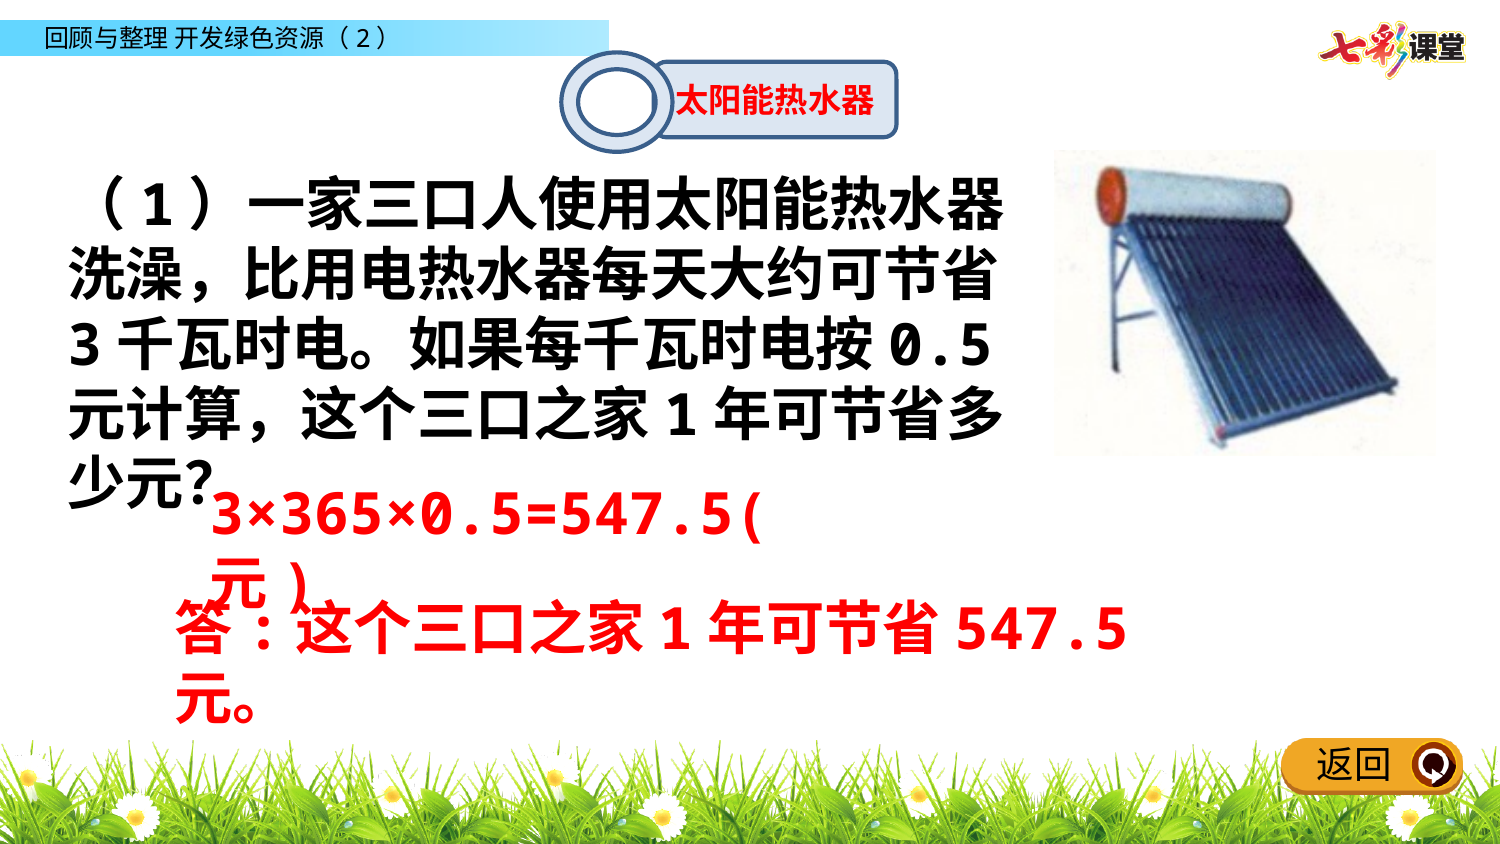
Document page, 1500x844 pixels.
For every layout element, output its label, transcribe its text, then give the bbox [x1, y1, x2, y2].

text_box 3×365×0.5=547.5(元) [194, 469, 823, 584]
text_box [561, 52, 897, 153]
picture [1316, 20, 1468, 80]
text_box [1281, 733, 1464, 795]
picture [0, 740, 1500, 844]
picture [1054, 150, 1436, 456]
text_box （1）一家三口人使用太阳能热水器洗澡，比用电热水器每天大约可节省3千瓦时电。如果每千瓦时电按0.5元计算，这个三口之家1年可节省多少元？ [53, 159, 1058, 525]
text_box 答:这个三口之家1年可节省547.5元。 [159, 584, 1189, 739]
